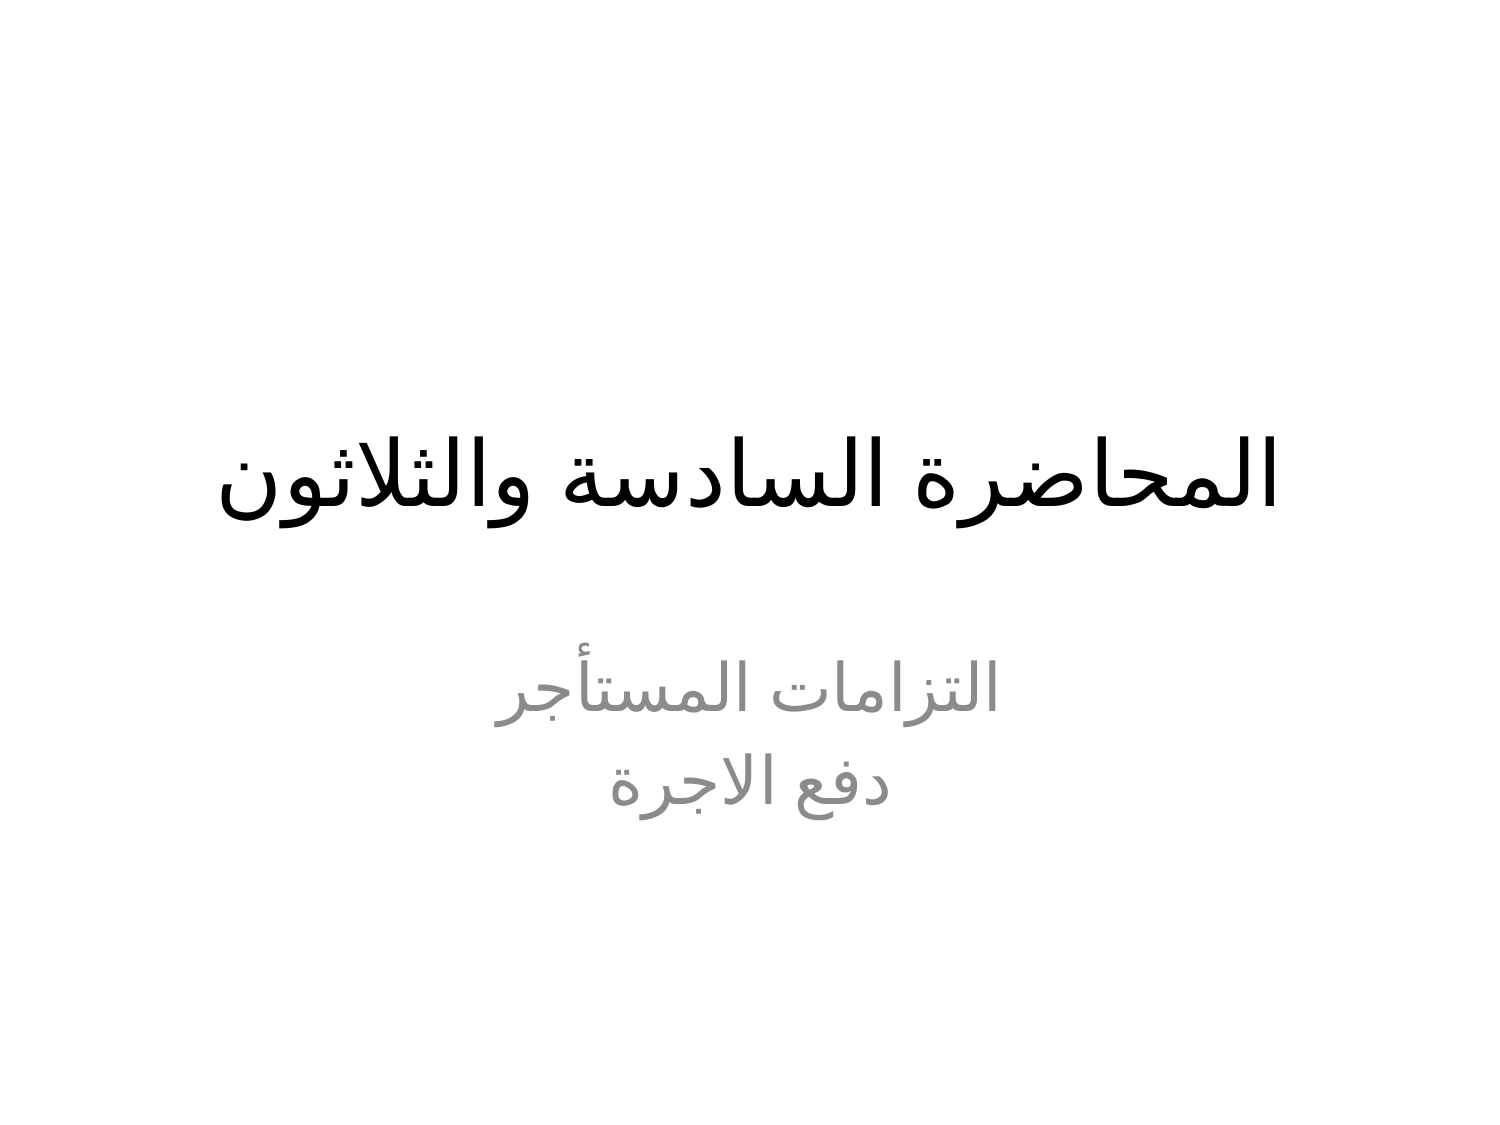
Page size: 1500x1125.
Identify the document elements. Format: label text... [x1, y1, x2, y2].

title المحاضرة السادسة والثلاثون [112, 349, 1388, 591]
subtitle التزامات المستأجر دفع الاجرة [225, 637, 1275, 925]
